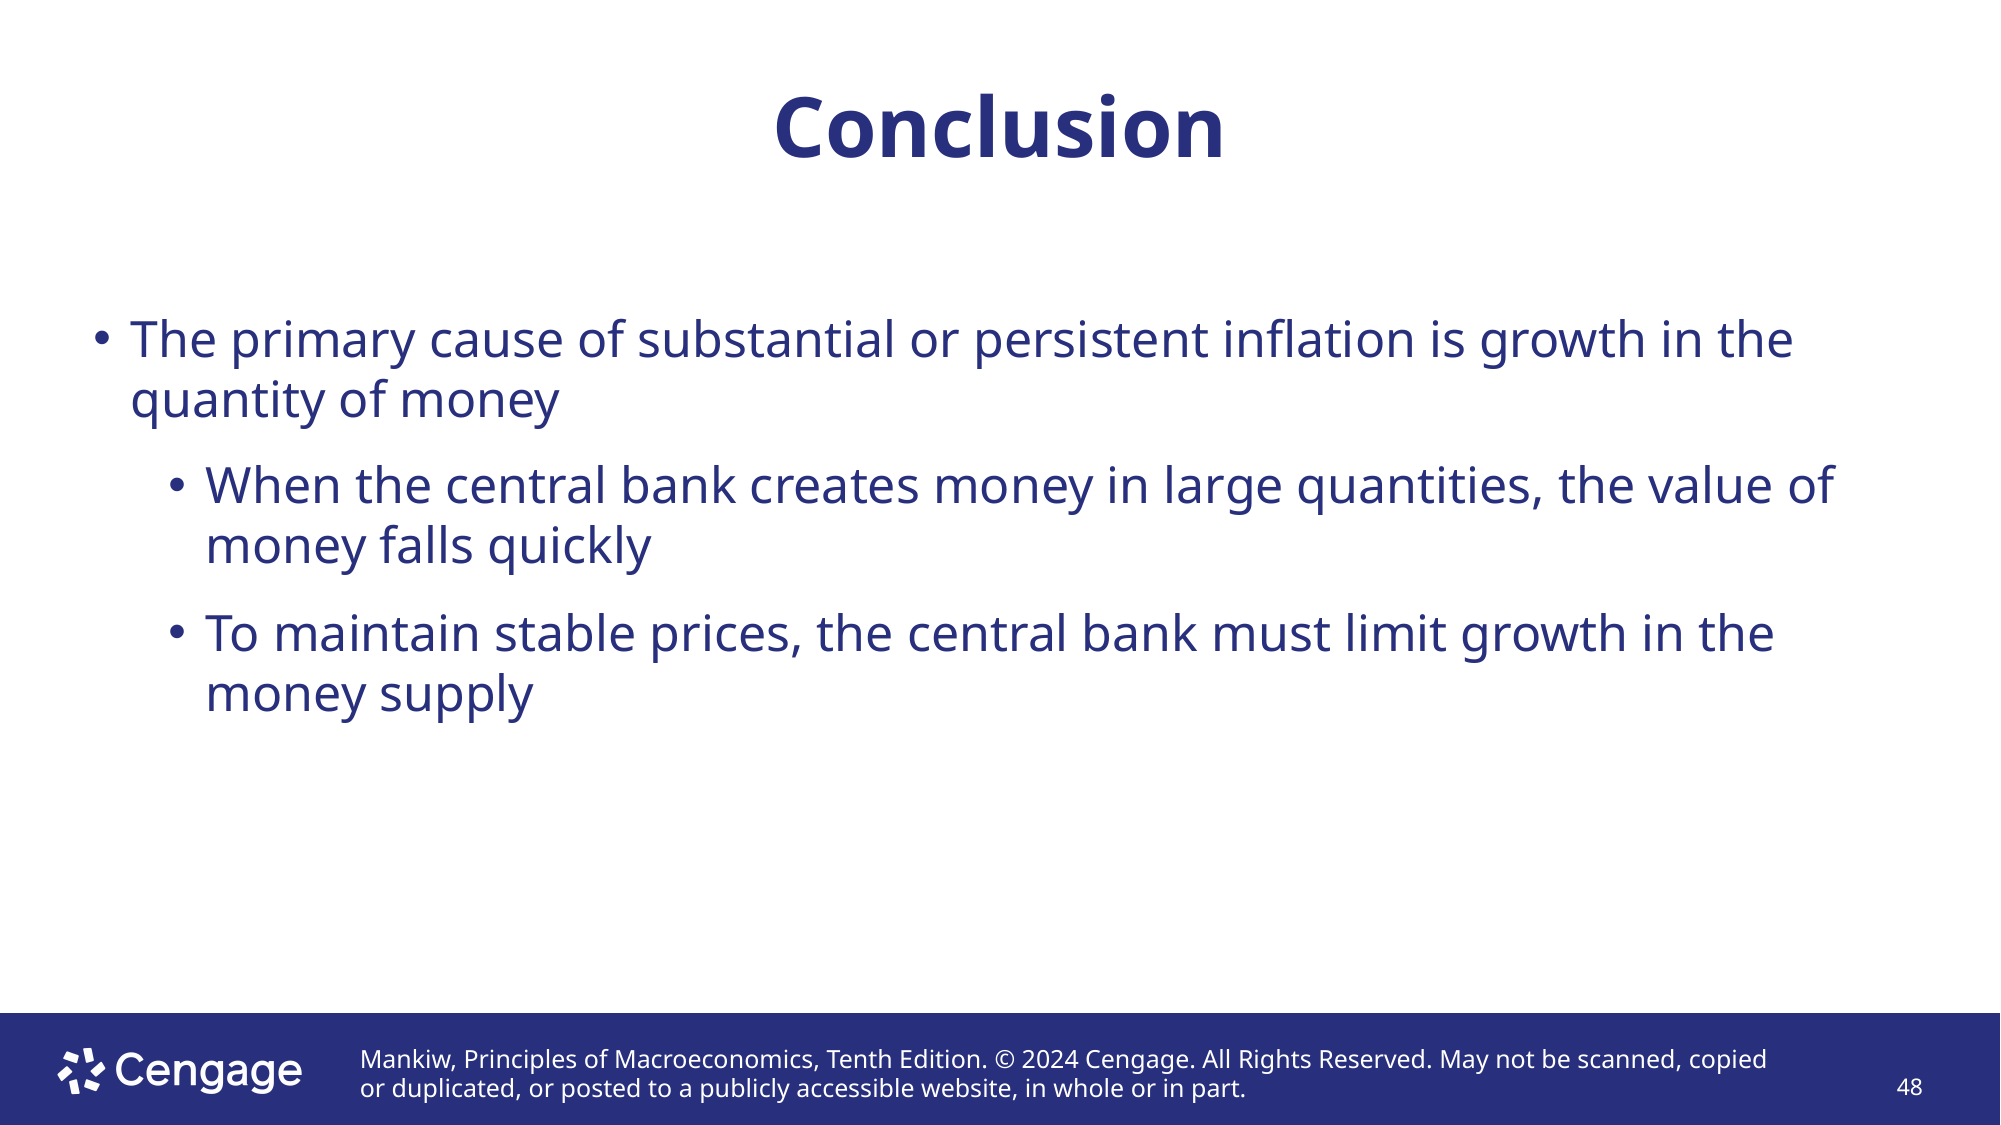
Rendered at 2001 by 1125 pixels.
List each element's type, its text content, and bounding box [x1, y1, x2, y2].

picture [30, 1020, 329, 1122]
title Conclusion [78, 77, 1923, 278]
list The primary cause of substantial or persistent inflation is growth in the quantity of money When the central bank creates money in large quantities, the value of money falls quickly To maintain stable prices, the central bank must limit growth in the money supply [78, 299, 1923, 1014]
